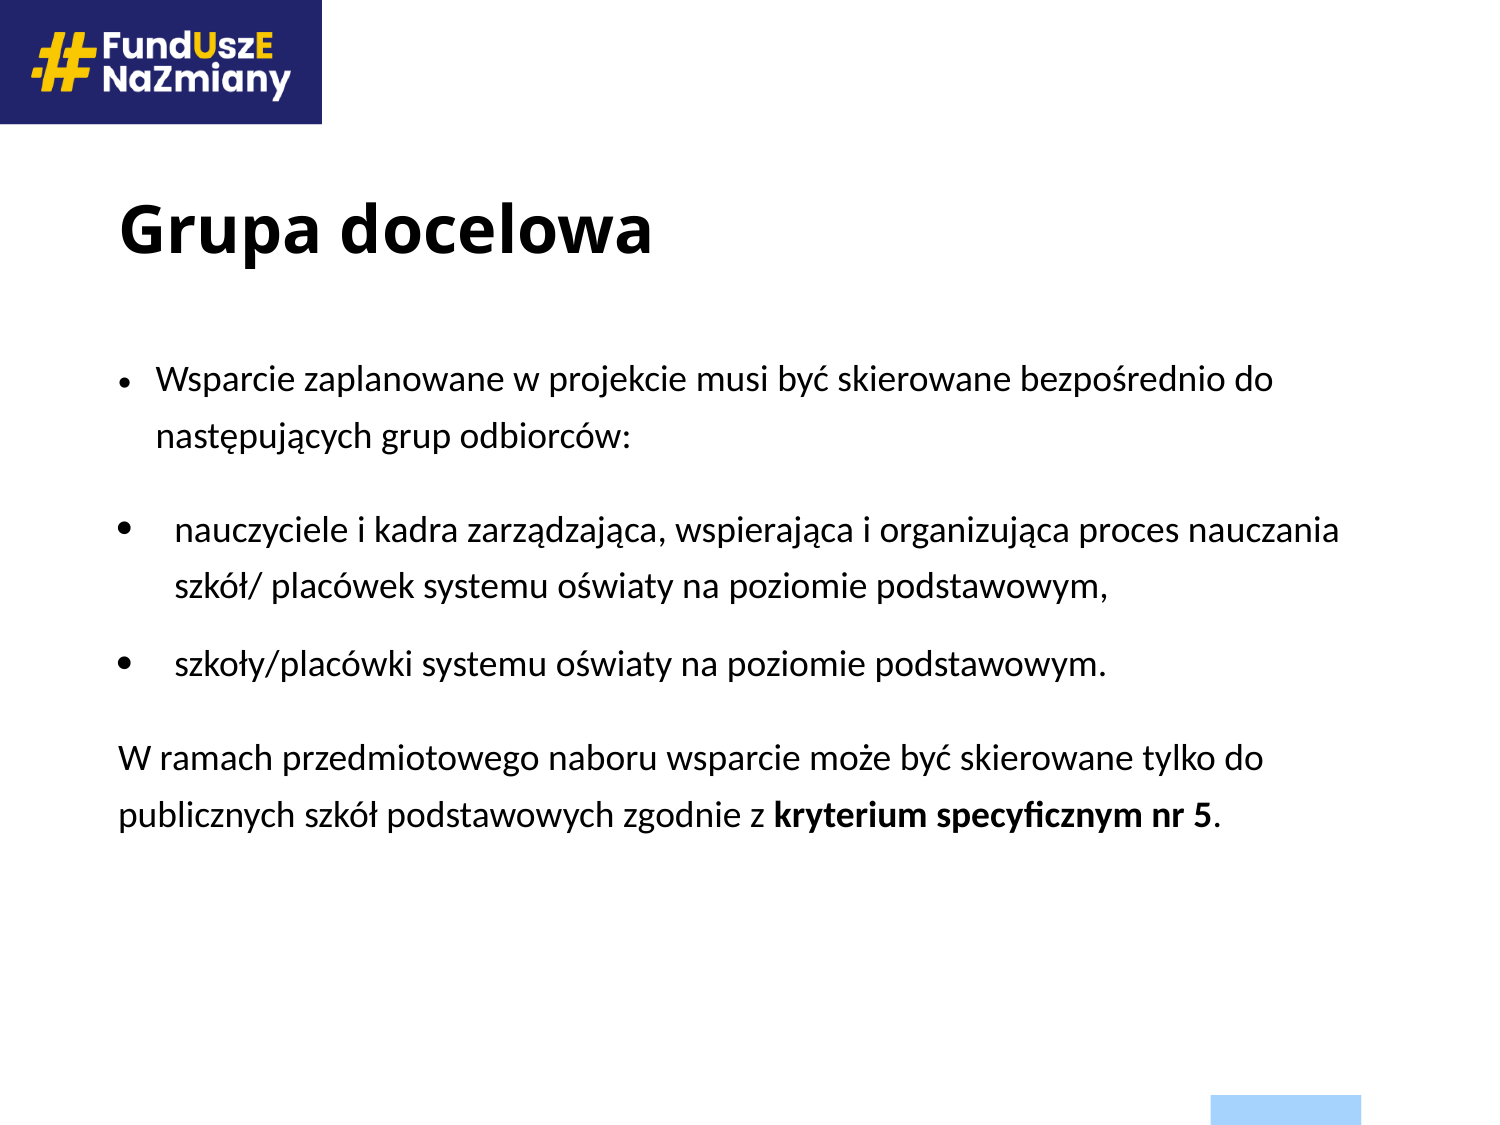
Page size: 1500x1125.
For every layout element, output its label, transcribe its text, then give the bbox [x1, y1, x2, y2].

list Wsparcie zaplanowane w projekcie musi być skierowane bezpośrednio do następujących grup odbiorców: nauczyciele i kadra zarządzająca, wspierająca i organizująca proces nauczania szkół/ placówek systemu oświaty na poziomie podstawowym, szkoły/placówki systemu oświaty na poziomie podstawowym. W ramach przedmiotowego naboru wsparcie może być skierowane tylko do publicznych szkół podstawowych zgodnie z kryterium specyficznym nr 5. [103, 337, 1397, 1048]
picture [0, 0, 1500, 1125]
title Grupa docelowa [103, 139, 1397, 319]
